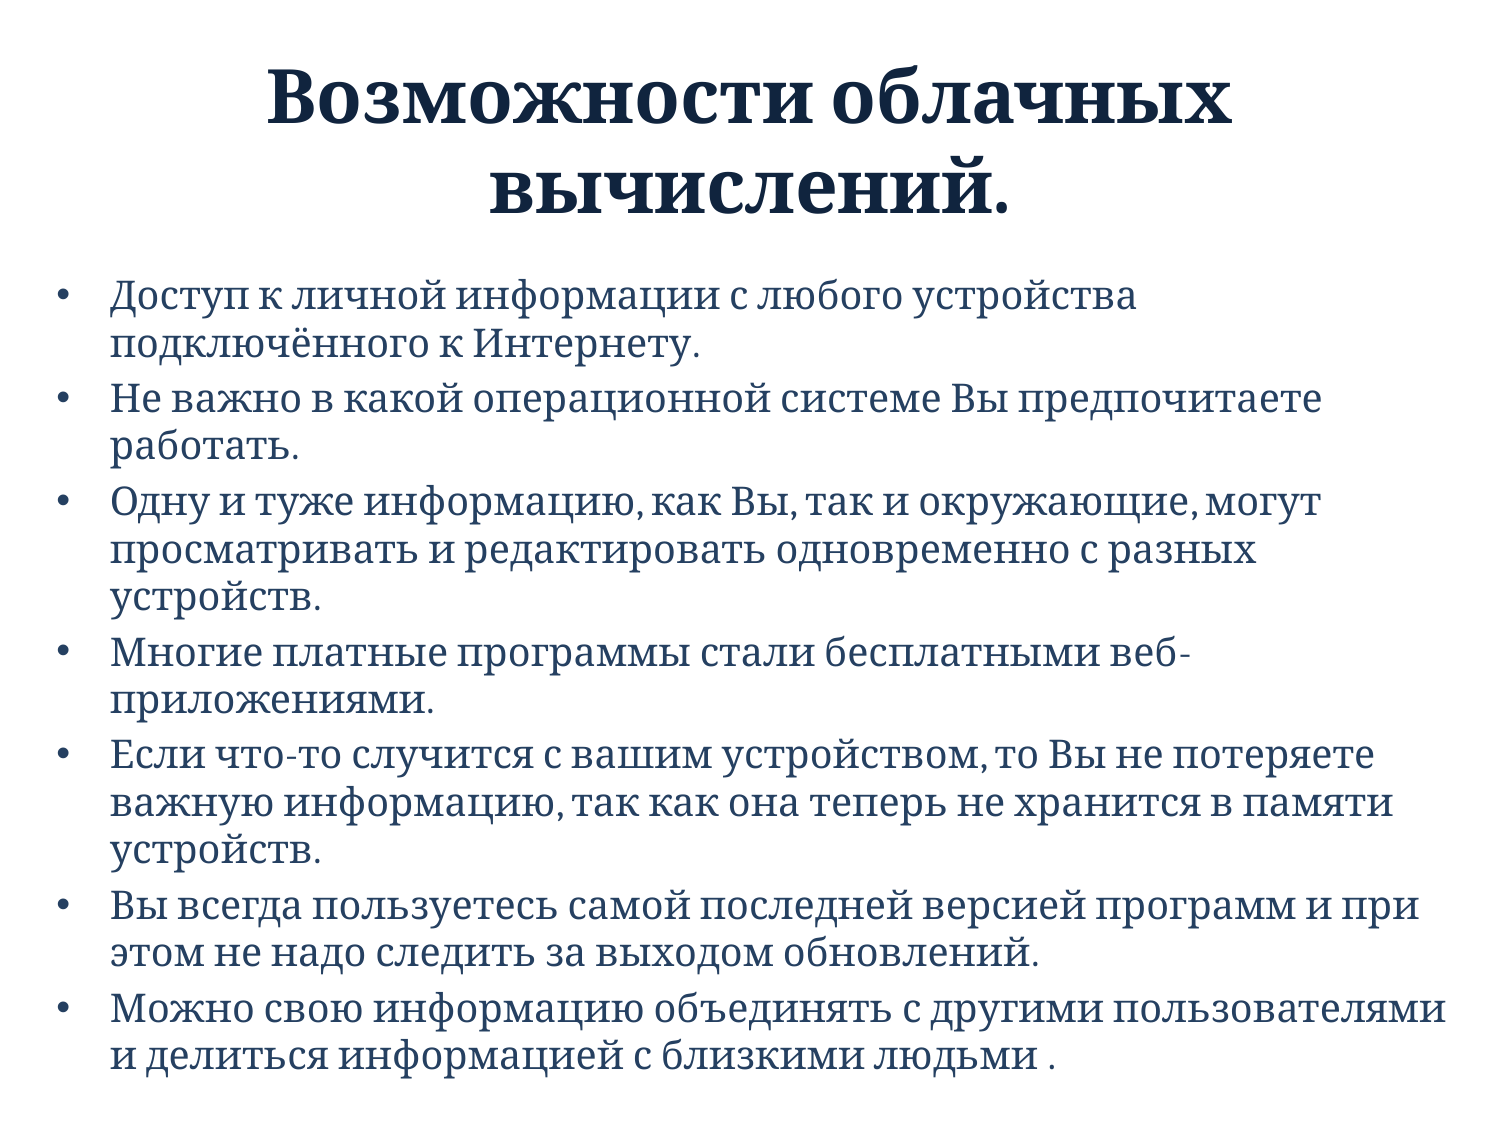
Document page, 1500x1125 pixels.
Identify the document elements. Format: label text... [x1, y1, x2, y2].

list Доступ к личной информации с любого устройства подключённого к Интернету. Не важно в какой операционной системе Вы предпочитаете работать. Одну и туже информацию, как Вы, так и окружающие, могут просматривать и редактировать одновременно с разных устройств. Многие платные программы стали бесплатными веб-приложениями. Если что-то случится с вашим устройством, то Вы не потеряете важную информацию, так как она теперь не хранится в памяти устройств. Вы всегда пользуетесь самой последней версией программ и при этом не надо следить за выходом обновлений. Можно свою информацию объединять с другими пользователями и делиться информацией с близкими людьми . [41, 262, 1471, 1094]
title Возможности облачных вычислений. [75, 45, 1425, 233]
